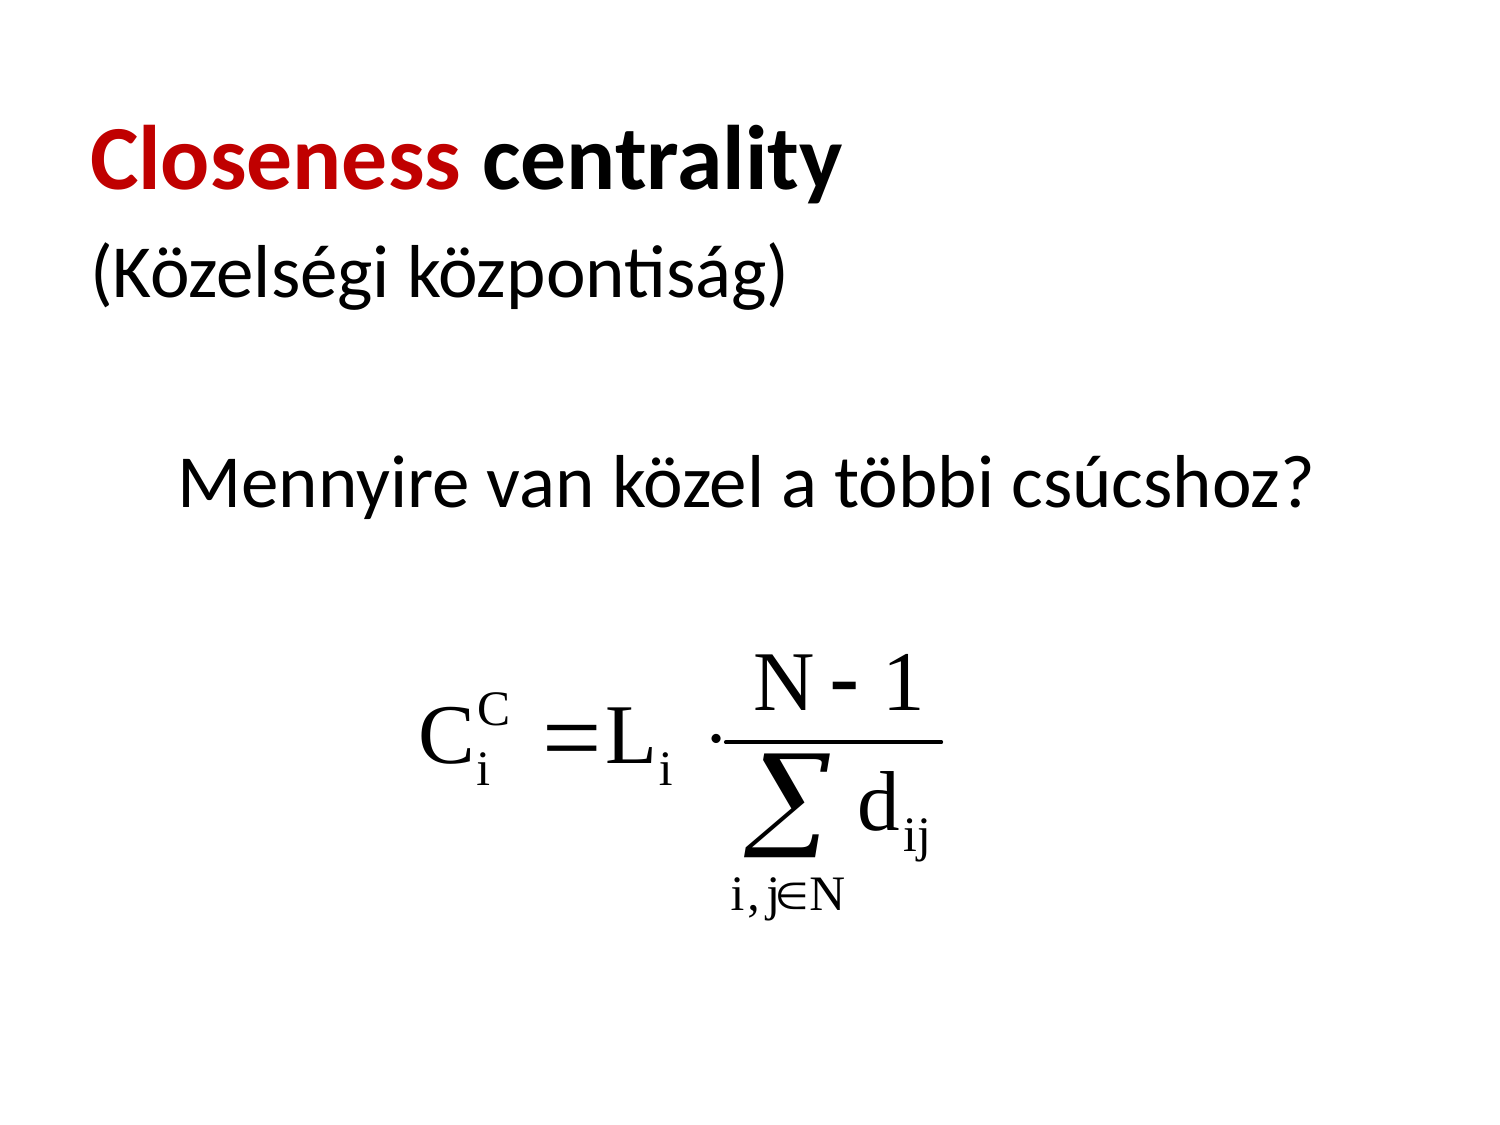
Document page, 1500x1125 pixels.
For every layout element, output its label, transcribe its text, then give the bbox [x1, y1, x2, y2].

list Closeness centrality (Közelségi központiság) Mennyire van közel a többi csúcshoz? [75, 90, 1425, 1005]
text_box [407, 628, 961, 941]
